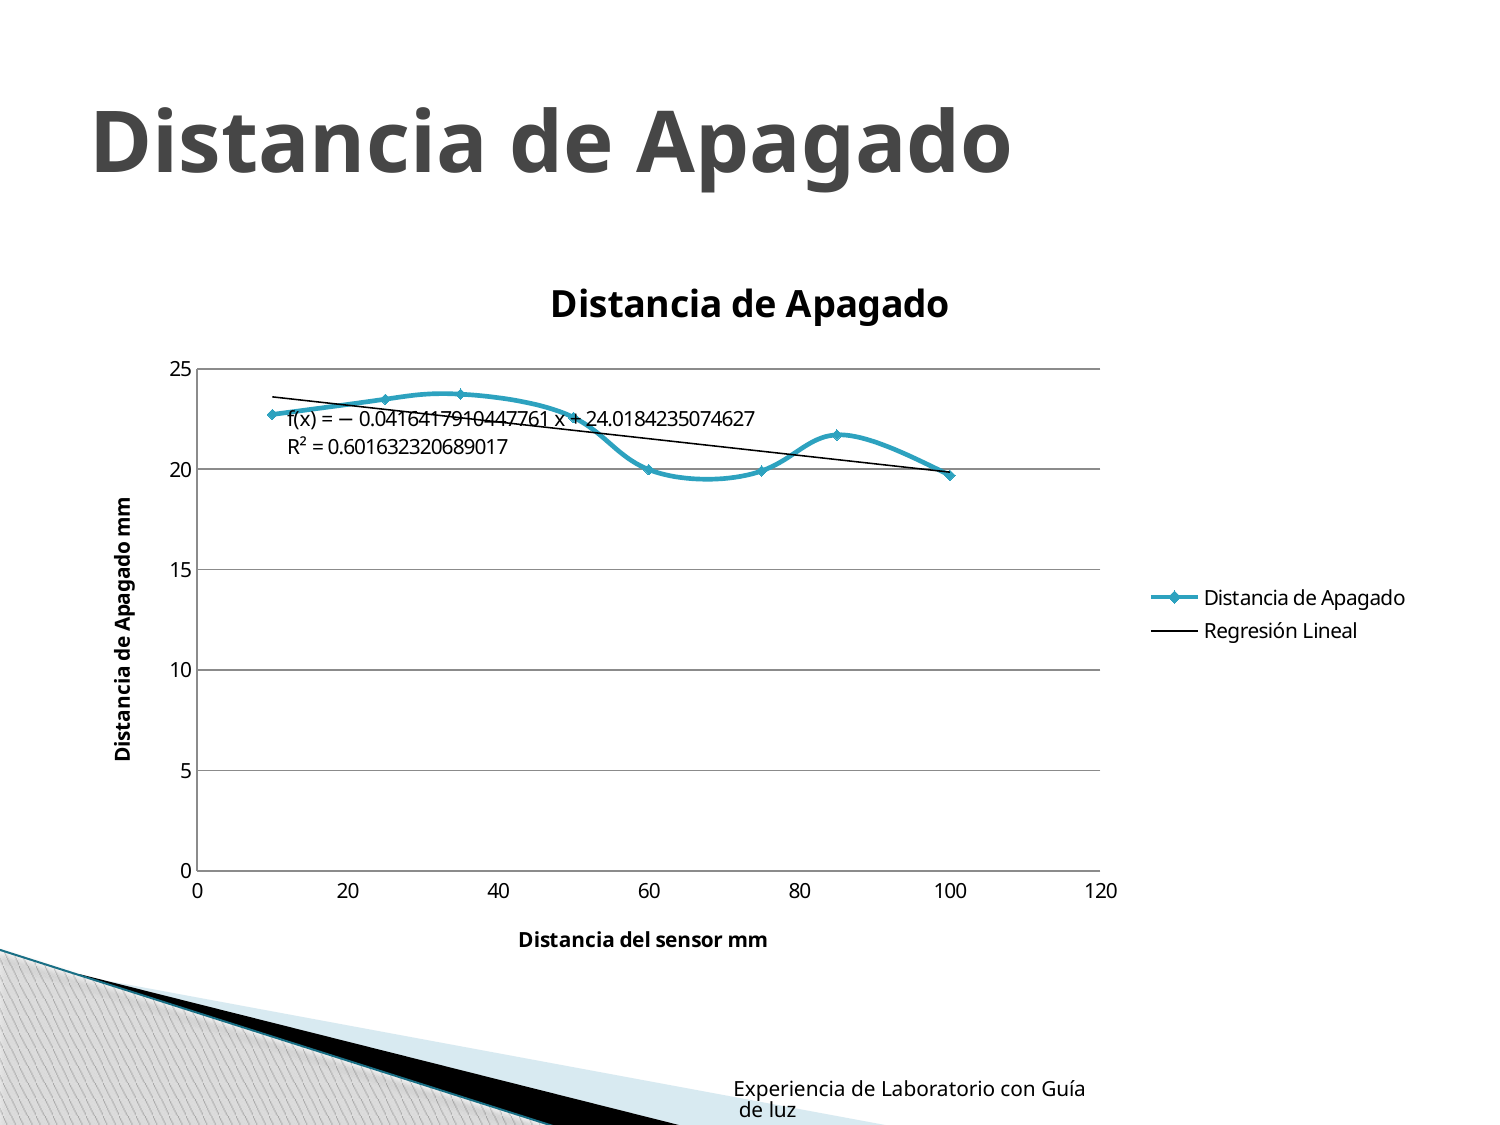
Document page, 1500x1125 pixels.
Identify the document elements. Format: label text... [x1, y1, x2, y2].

chart [74, 242, 1426, 986]
title Distancia de Apagado [75, 45, 1425, 233]
footer Experiencia de Laboratorio con Guía de luz [718, 1051, 1105, 1112]
